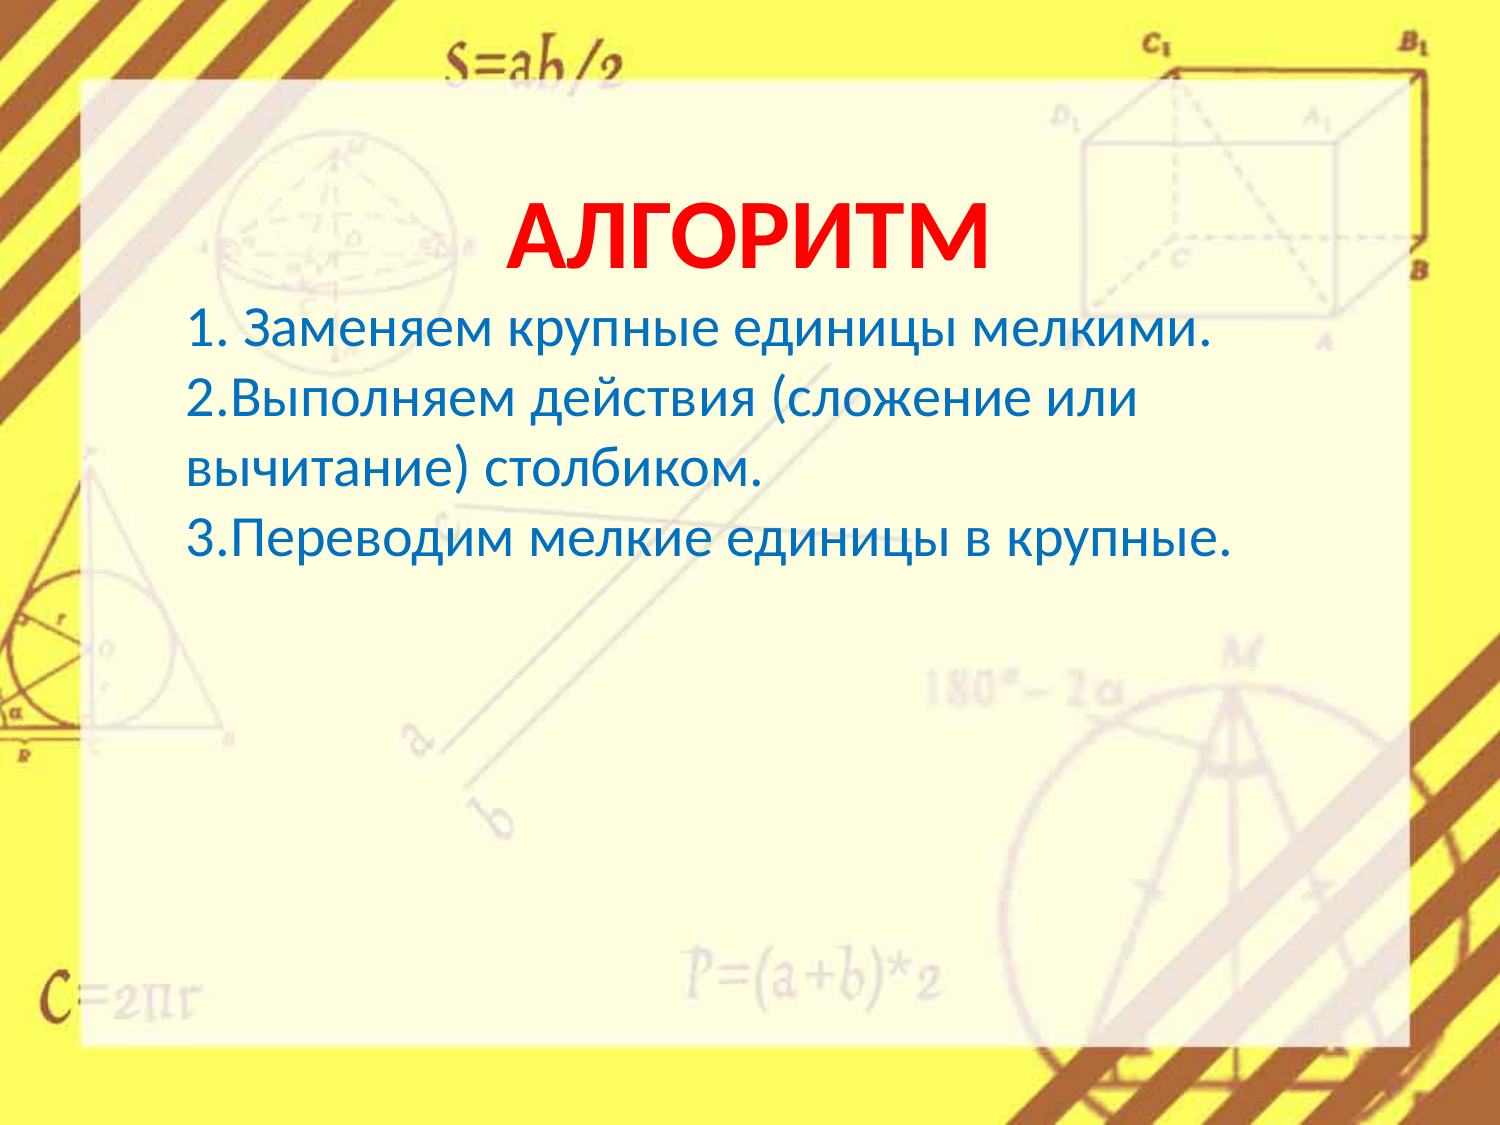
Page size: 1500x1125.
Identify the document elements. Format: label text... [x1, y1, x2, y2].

picture [0, 0, 1500, 1125]
text_box АЛГОРИТМ 1. Заменяем крупные единицы мелкими. 2.Выполняем действия (сложение или вычитание) столбиком. 3.Переводим мелкие единицы в крупные. [171, 160, 1329, 576]
